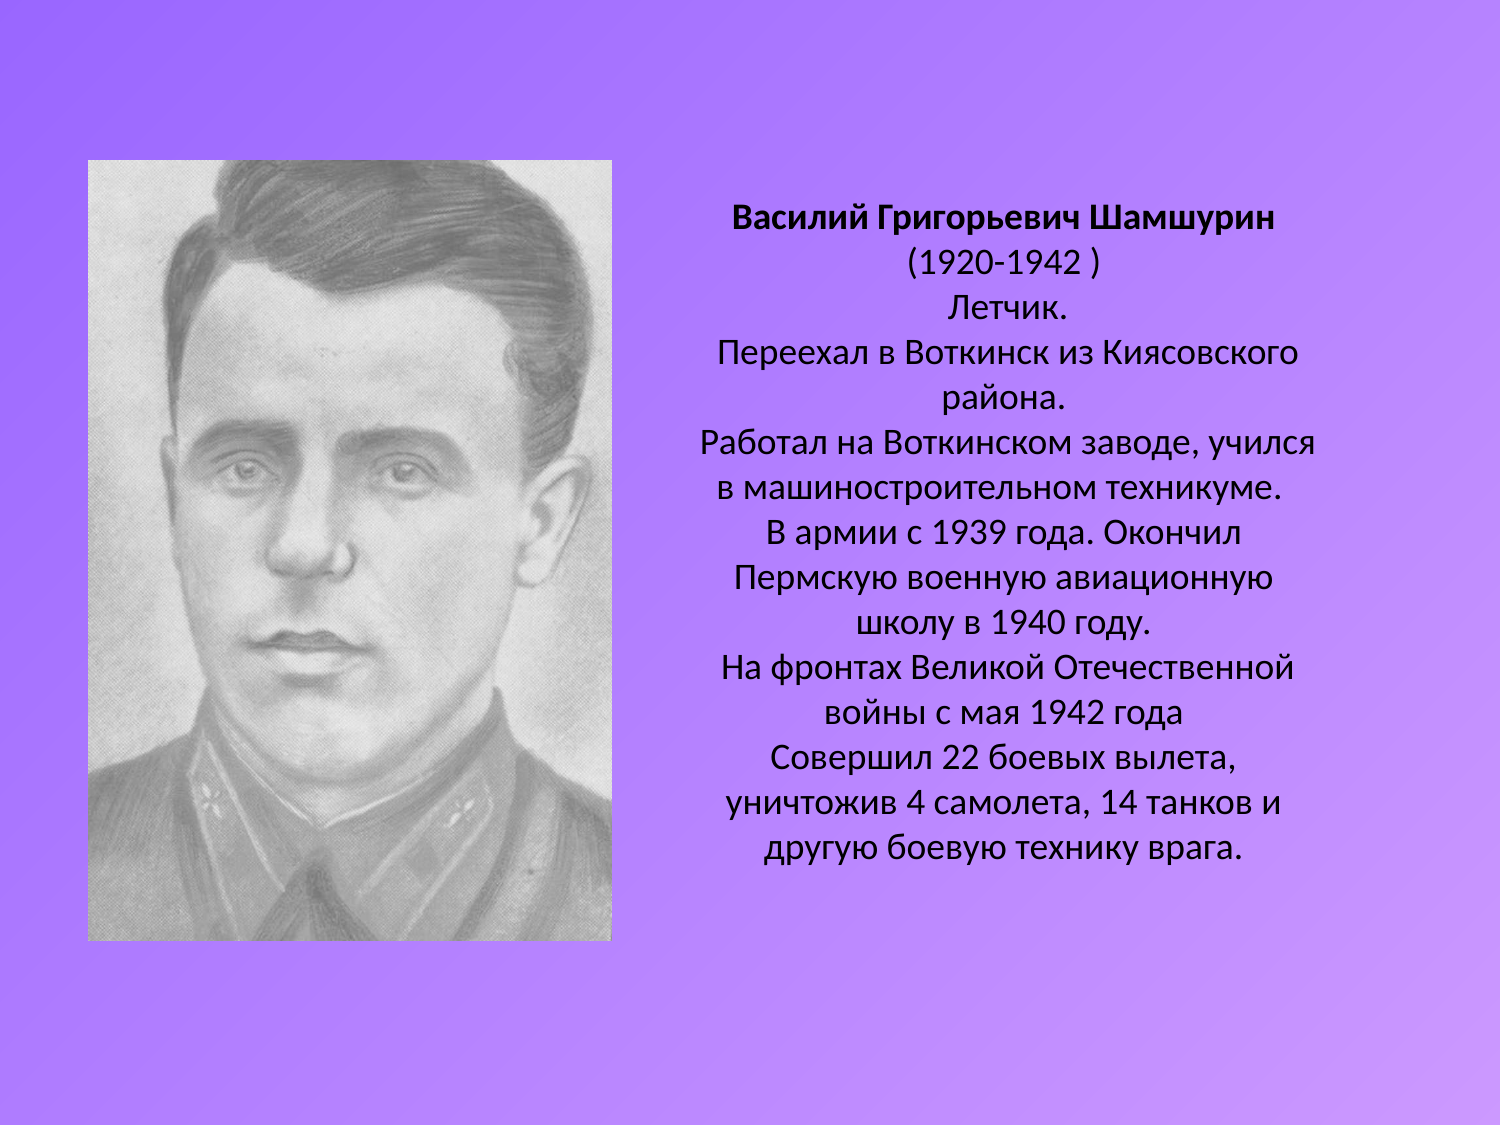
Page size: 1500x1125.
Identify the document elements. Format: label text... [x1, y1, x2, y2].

text_box Василий Григорьевич Шамшурин (1920-1942 ) Летчик. Переехал в Воткинск из Киясовского района. Работал на Воткинском заводе, учился в машиностроительном техникуме. В армии с 1939 года. Окончил Пермскую военную авиационную школу в 1940 году. На фронтах Великой Отечественной войны с мая 1942 года Совершил 22 боевых вылета, уничтожив 4 самолета, 14 танков и другую боевую технику врага. [667, 184, 1341, 875]
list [88, 160, 612, 941]
